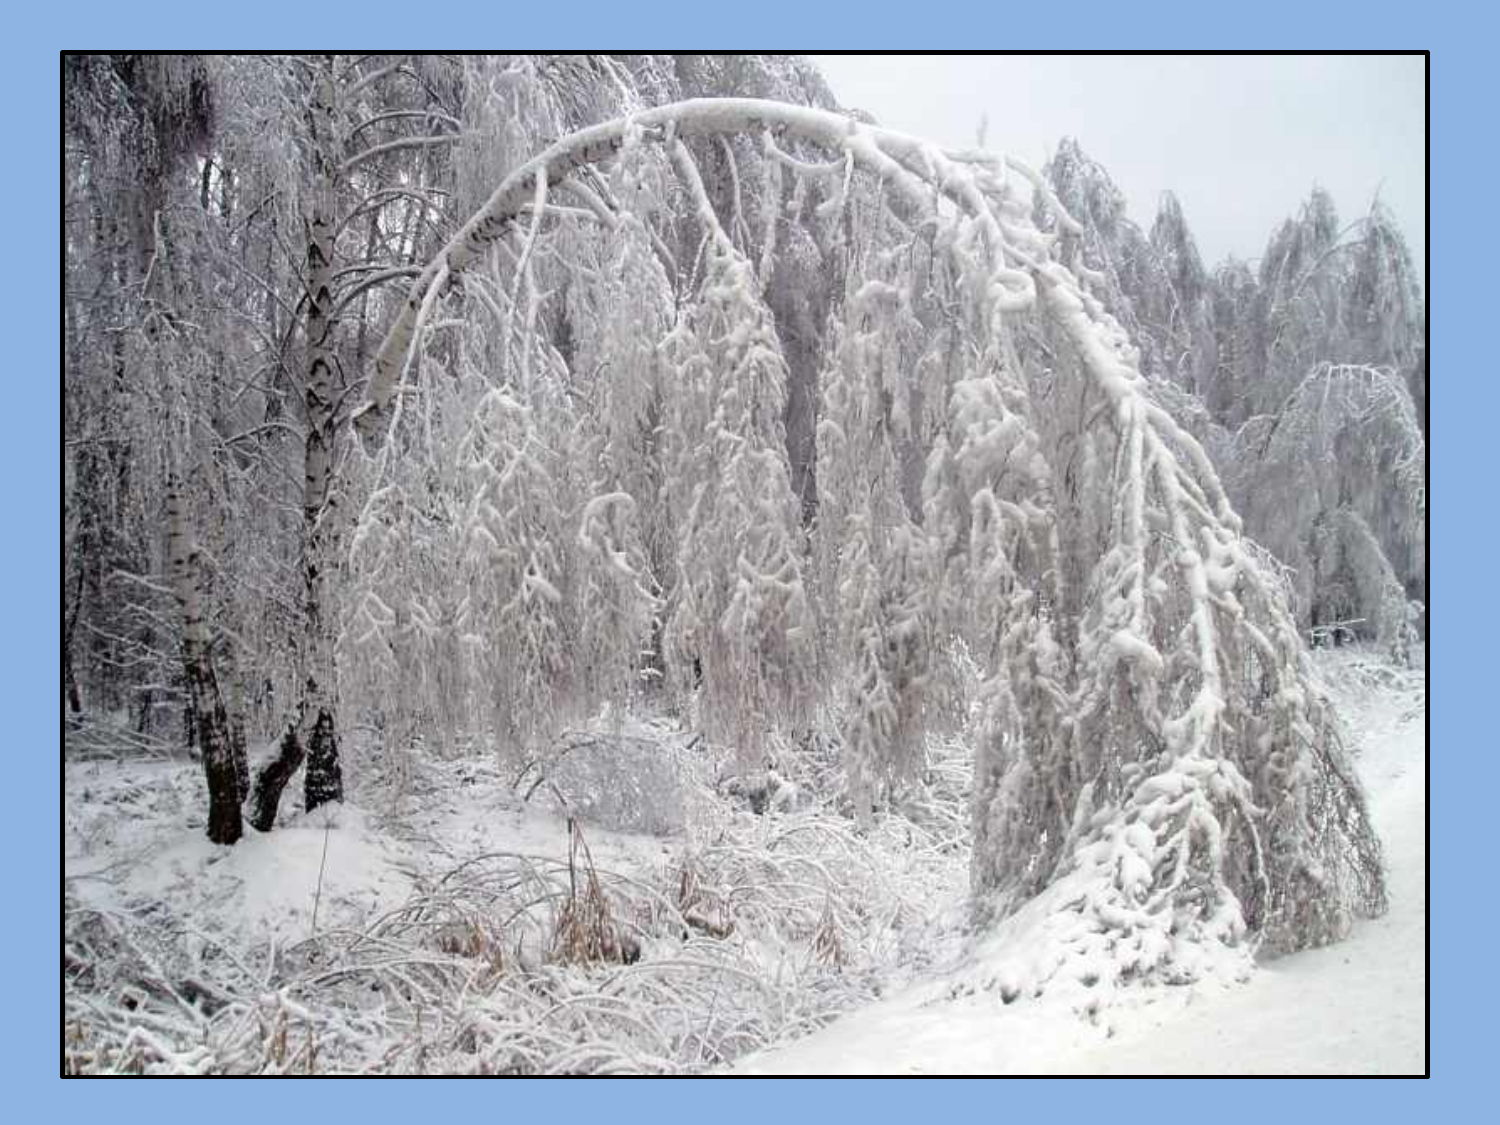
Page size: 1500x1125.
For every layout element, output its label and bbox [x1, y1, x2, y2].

picture [64, 54, 1426, 1075]
